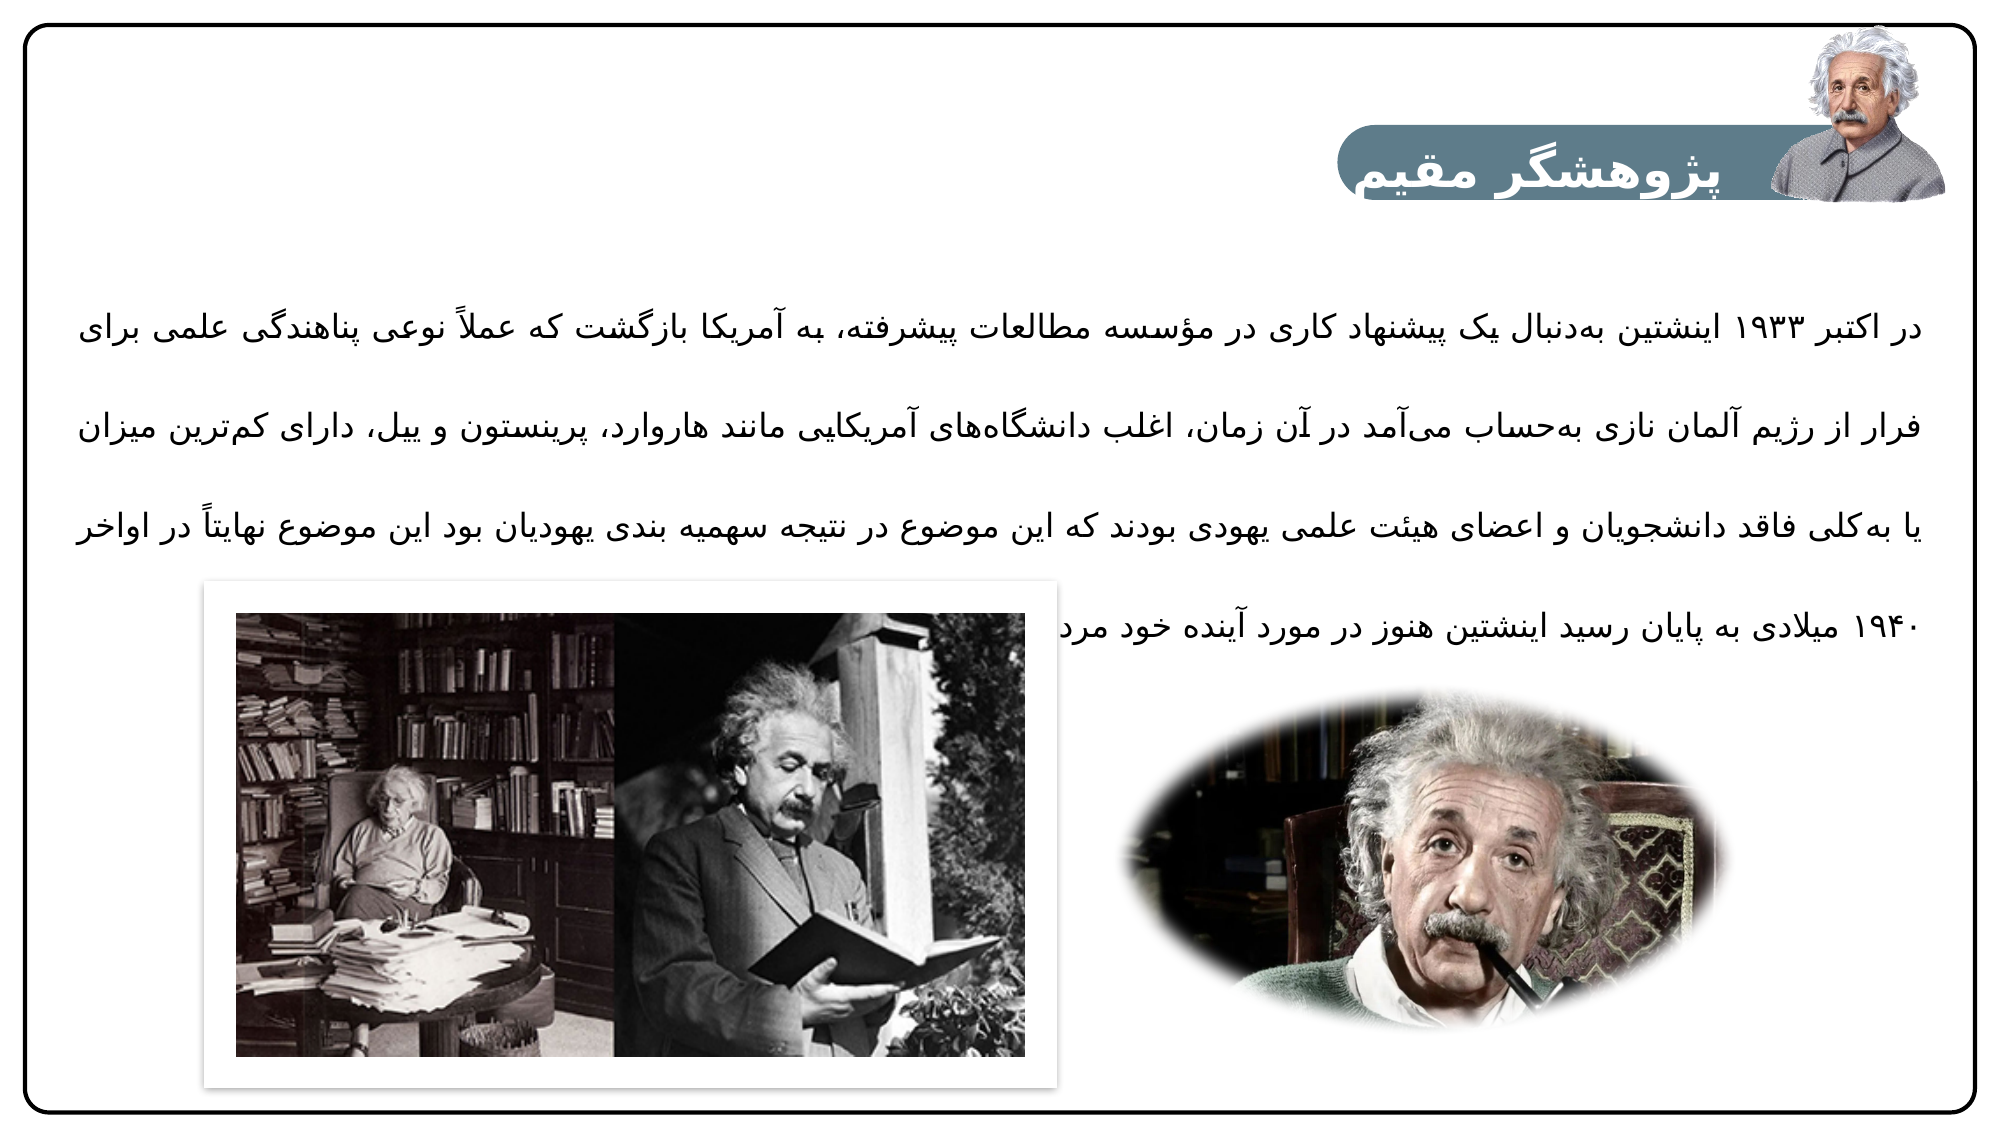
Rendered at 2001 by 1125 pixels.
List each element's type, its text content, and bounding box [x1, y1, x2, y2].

text_box پژوهشگر مقیم [1312, 99, 1738, 205]
picture [235, 612, 1026, 1057]
picture [1761, 14, 1954, 213]
list در اکتبر ۱۹۳۳ اینشتین به‌دنبال یک پیشنهاد کاری در مؤسسه مطالعات پیشرفته، به آمریکا بازگشت که عملاً نوعی پناهندگی علمی برای فرار از رژیم آلمان نازی به‌حساب می‌آمد در آن زمان، اغلب دانشگاه‌های آمریکایی مانند هاروارد، پرینستون و ییل، دارای کم‌ترین میزان یا به‌کلی فاقد دانشجویان و اعضای هیئت علمی یهودی بودند که این موضوع در نتیجه سهمیه بندی یهودیان بود این موضوع نهایتاً در اواخر ۱۹۴۰ میلادی به پایان رسید اینشتین هنوز در مورد آینده خود مردد بود. [62, 237, 1938, 663]
picture [1110, 681, 1739, 1037]
